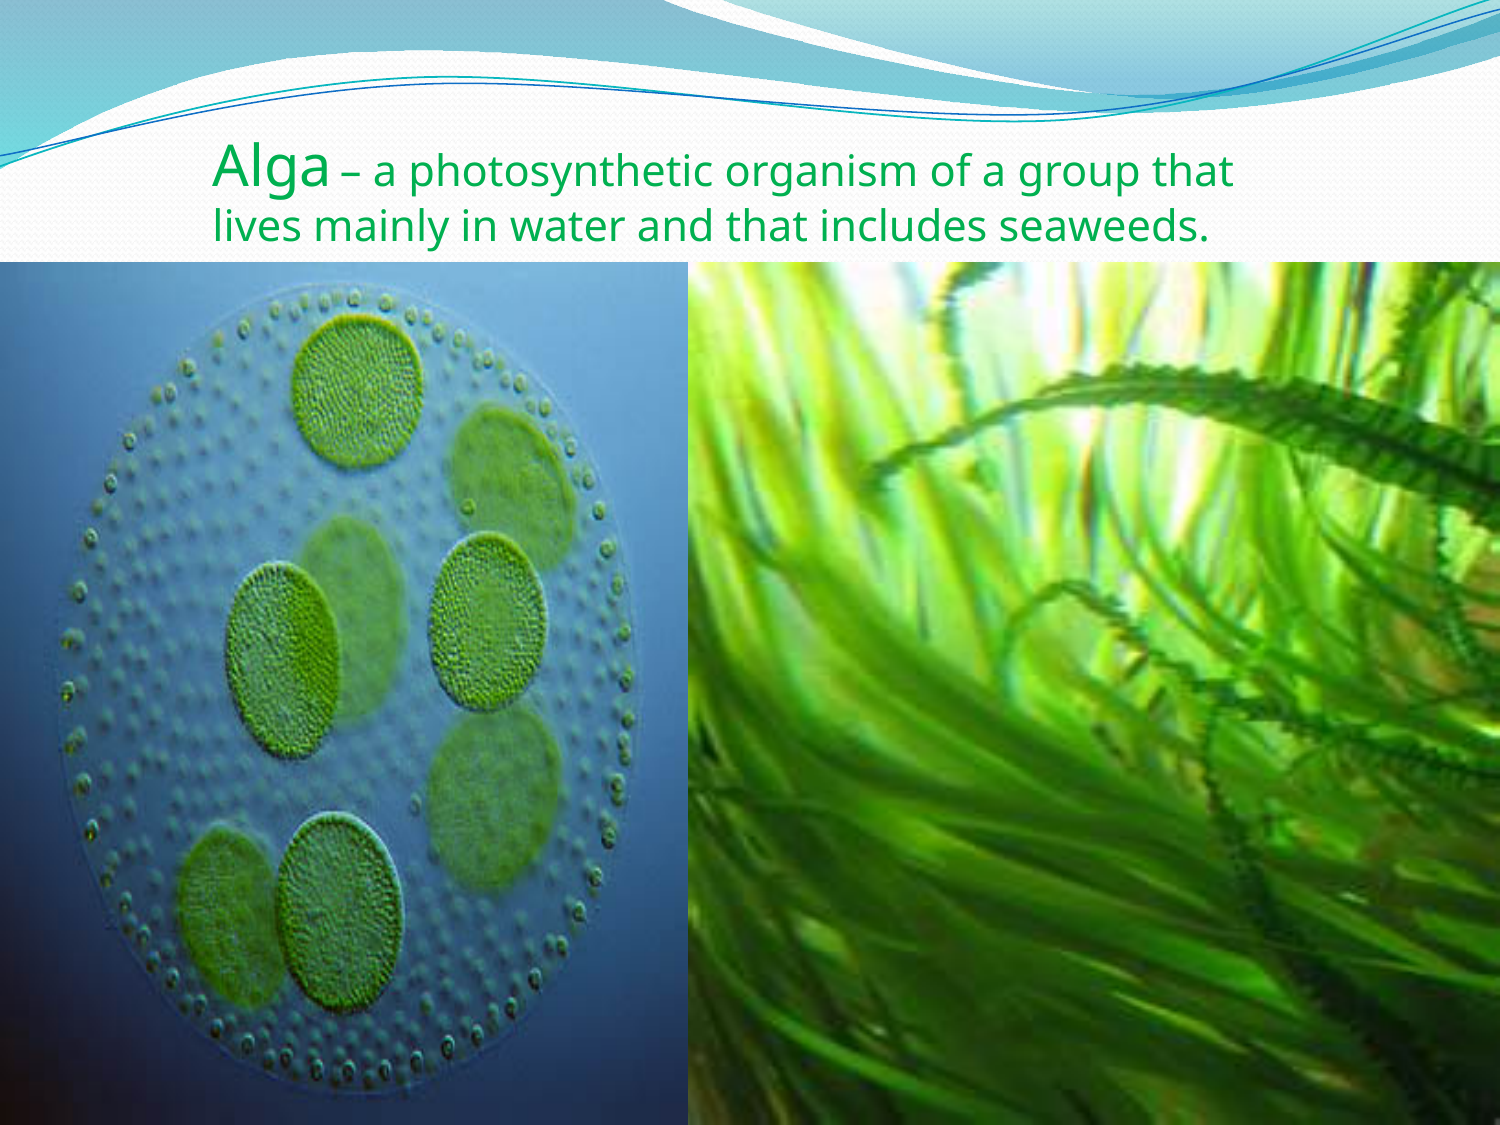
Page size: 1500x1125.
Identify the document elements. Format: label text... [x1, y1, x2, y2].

picture [0, 262, 688, 1125]
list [688, 262, 1500, 1125]
title Alga – a photosynthetic organism of a group that lives mainly in water and that includes seaweeds. [212, 87, 1263, 250]
